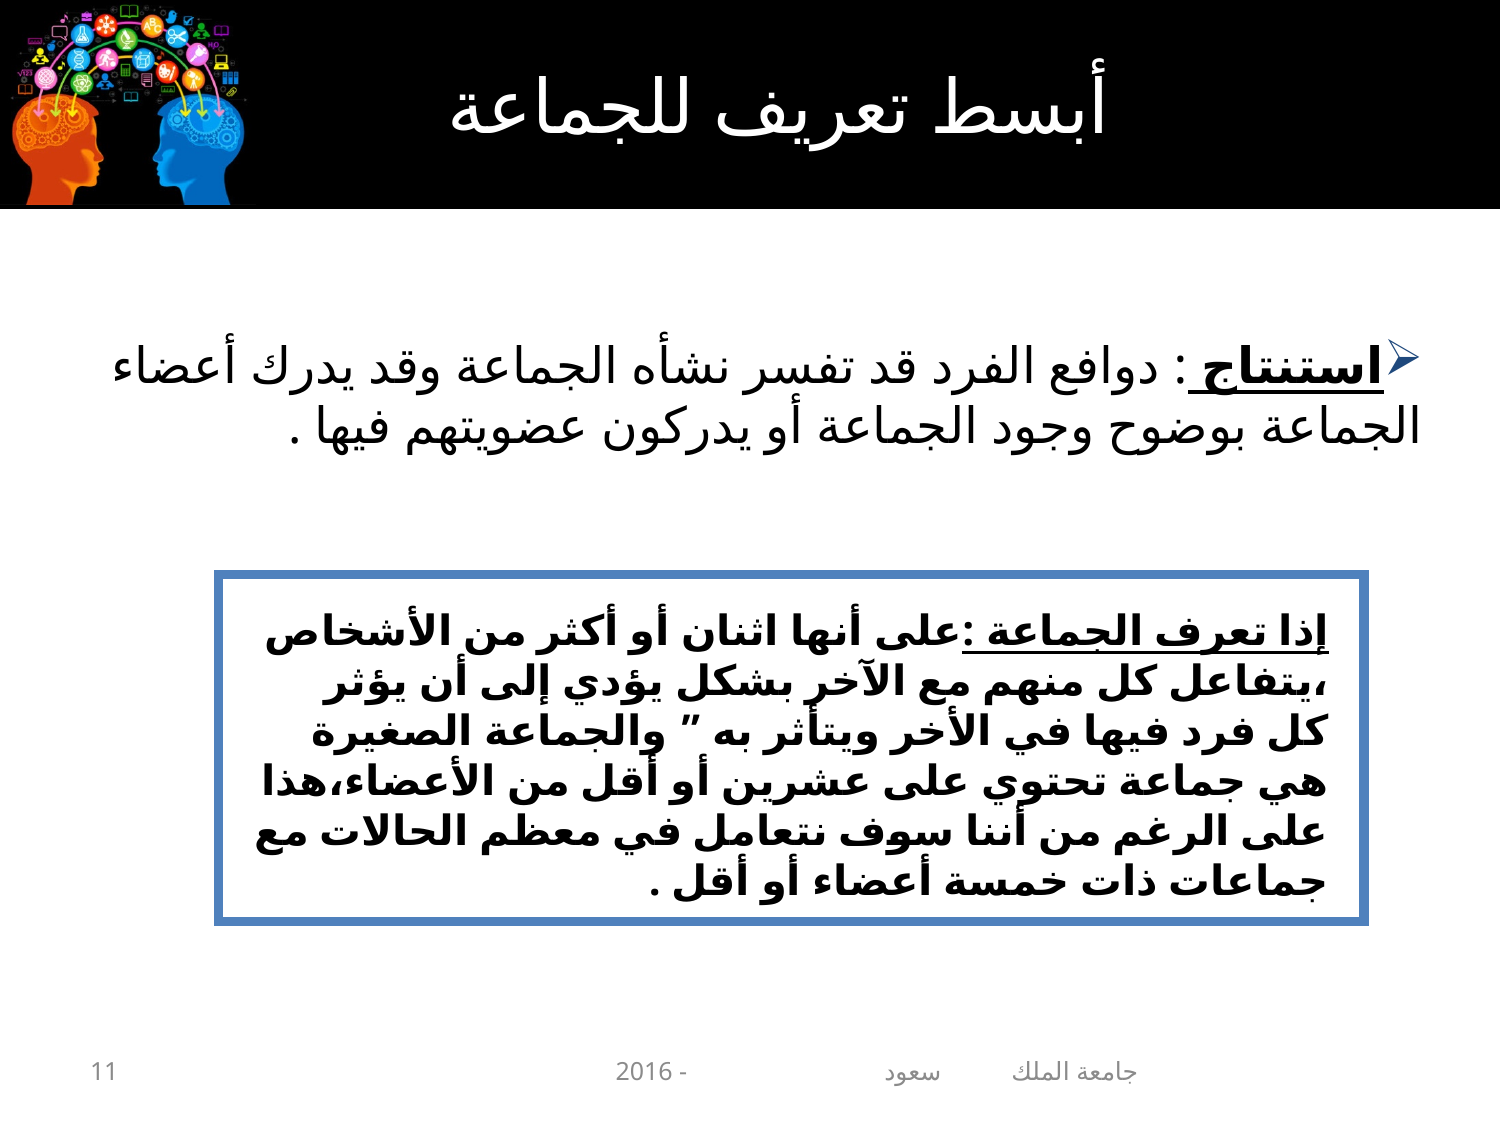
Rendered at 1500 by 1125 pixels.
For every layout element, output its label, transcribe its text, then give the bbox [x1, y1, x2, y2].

text_box أبسط تعريف للجماعة [257, 0, 1500, 209]
text_box استنتاج : دوافع الفرد قد تفسر نشأه الجماعة وقد يدرك أعضاء الجماعة بوضوح وجود الجماعة أو يدركون عضويتهم فيها . [88, 326, 1439, 551]
footer جامعة الملك سعود - 2016 [512, 1042, 988, 1103]
picture [0, 0, 256, 205]
text_box إذا تعرف الجماعة :على أنها اثنان أو أكثر من الأشخاص ،يتفاعل كل منهم مع الآخر بشكل يؤدي إلى أن يؤثر كل فرد فيها في الأخر ويتأثر به ” والجماعة الصغيرة هي جماعة تحتوي على عشرين أو أقل من الأعضاء،هذا على الرغم من أننا سوف نتعامل في معظم الحالات مع جماعات ذات خمسة أعضاء أو أقل . [218, 574, 1365, 922]
slide_number 11 [75, 1042, 425, 1103]
